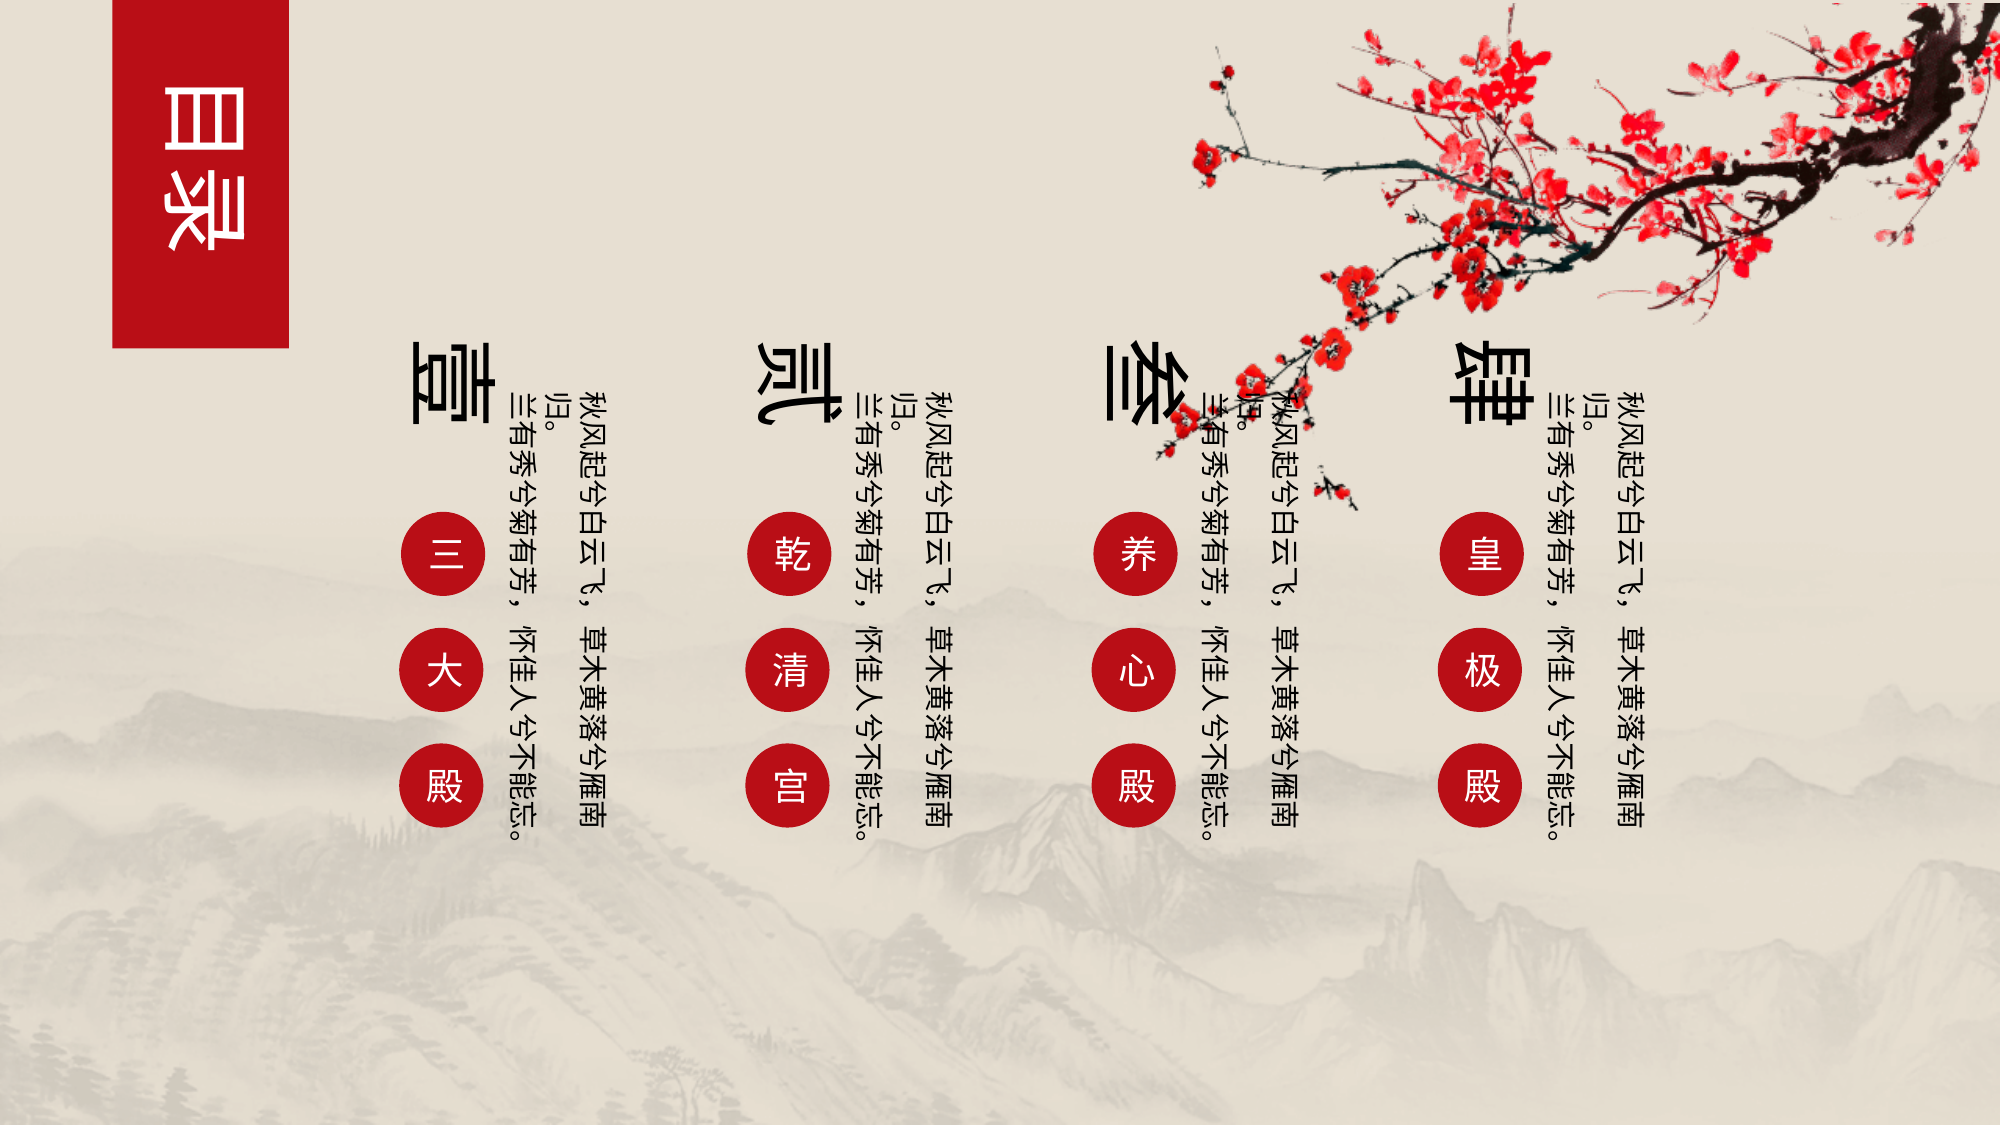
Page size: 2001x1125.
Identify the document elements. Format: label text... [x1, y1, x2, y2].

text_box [1414, 322, 1658, 868]
text_box [111, 0, 290, 349]
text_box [376, 322, 619, 868]
picture [0, 0, 2000, 1125]
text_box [722, 322, 965, 868]
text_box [1068, 322, 1312, 868]
text_box 目录 [130, 58, 272, 290]
